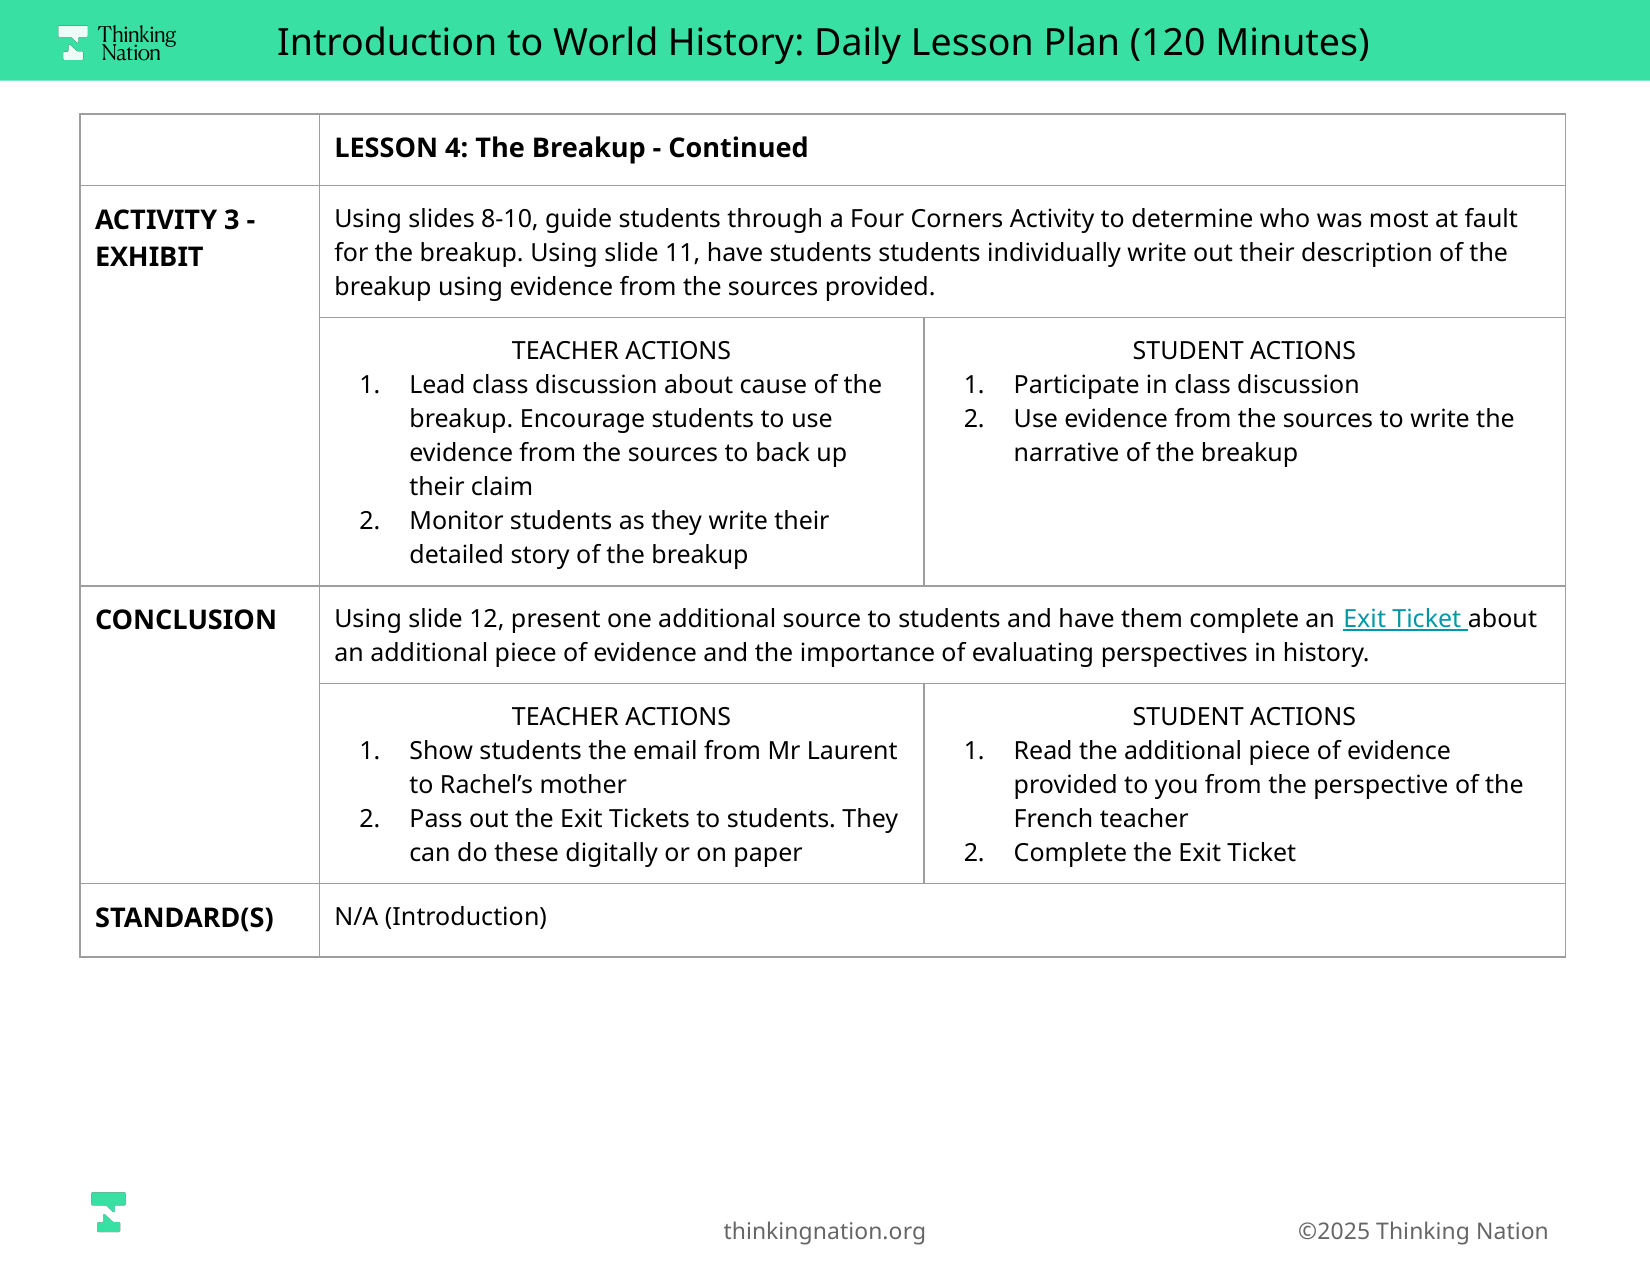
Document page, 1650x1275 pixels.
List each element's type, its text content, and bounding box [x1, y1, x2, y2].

table_cell CONCLUSION [81, 587, 319, 883]
table_header [81, 115, 319, 185]
table_cell STANDARD(S) [81, 884, 319, 956]
text_box Introduction to World History: Daily Lesson Plan (120 Minutes) [0, 0, 1650, 81]
picture [80, 1184, 136, 1240]
table_cell STUDENT ACTIONS Participate in class discussion Use evidence from the sources to write the narrative of the breakup [925, 318, 1565, 585]
table_cell STUDENT ACTIONS Read the additional piece of evidence provided to you from the perspective of the French teacher Complete the Exit Ticket [925, 684, 1565, 883]
text_box thinkingnation.org [629, 1200, 1021, 1240]
picture [45, 14, 180, 71]
table_cell ACTIVITY 3 - EXHIBIT [81, 186, 319, 585]
table_cell TEACHER ACTIONS Lead class discussion about cause of the breakup. Encourage students to use evidence from the sources to back up their claim Monitor students as they write their detailed story of the breakup [320, 318, 923, 585]
table_cell TEACHER ACTIONS Show students the email from Mr Laurent to Rachel’s mother Pass out the Exit Tickets to students. They can do these digitally or on paper [320, 684, 923, 883]
text_box ©2025 Thinking Nation [1174, 1200, 1566, 1240]
table_cell Using slides 8-10, guide students through a Four Corners Activity to determine who was most at fault for the breakup. Using slide 11, have students students individually write out their description of the breakup using evidence from the sources provided. [320, 186, 1565, 317]
table_cell N/A (Introduction) [320, 884, 1565, 956]
table_header LESSON 4: The Breakup - Continued [320, 115, 1565, 185]
table_cell Using slide 12, present one additional source to students and have them complete an Exit Ticket about an additional piece of evidence and the importance of evaluating perspectives in history. [320, 587, 1565, 683]
